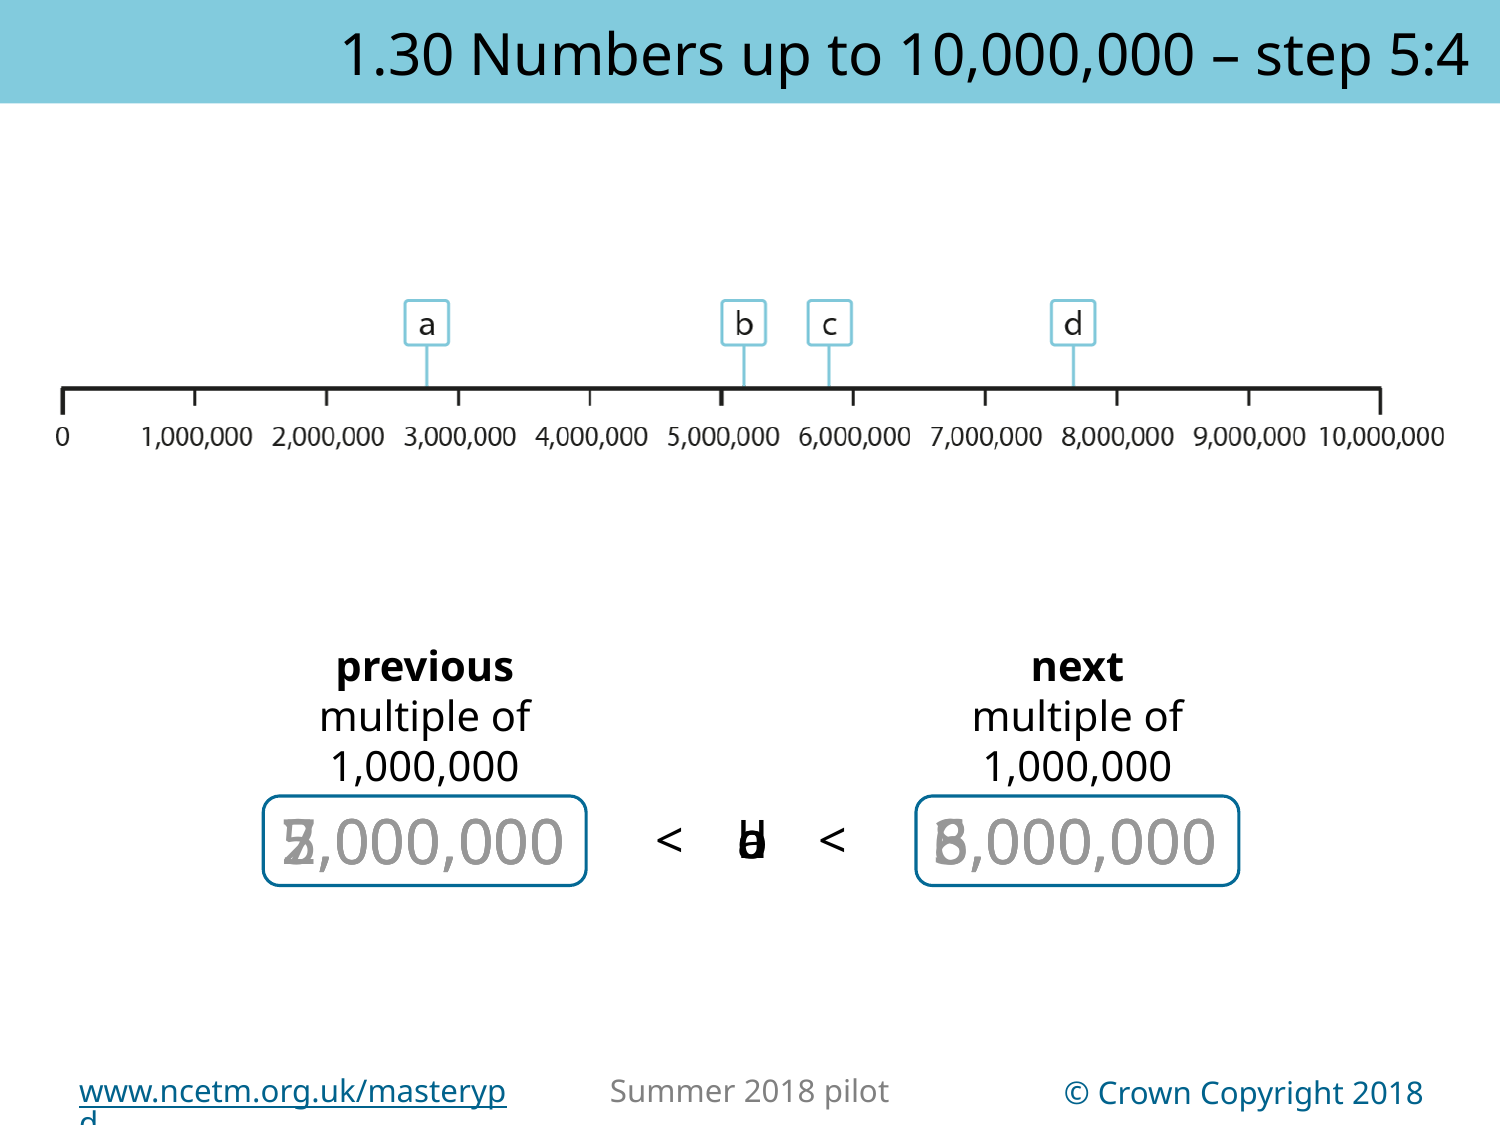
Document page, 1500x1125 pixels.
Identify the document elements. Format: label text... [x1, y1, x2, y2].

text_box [262, 631, 1240, 886]
picture [55, 299, 1445, 453]
list 1.30 Numbers up to 10,000,000 – step 5:4 [0, 0, 1500, 104]
